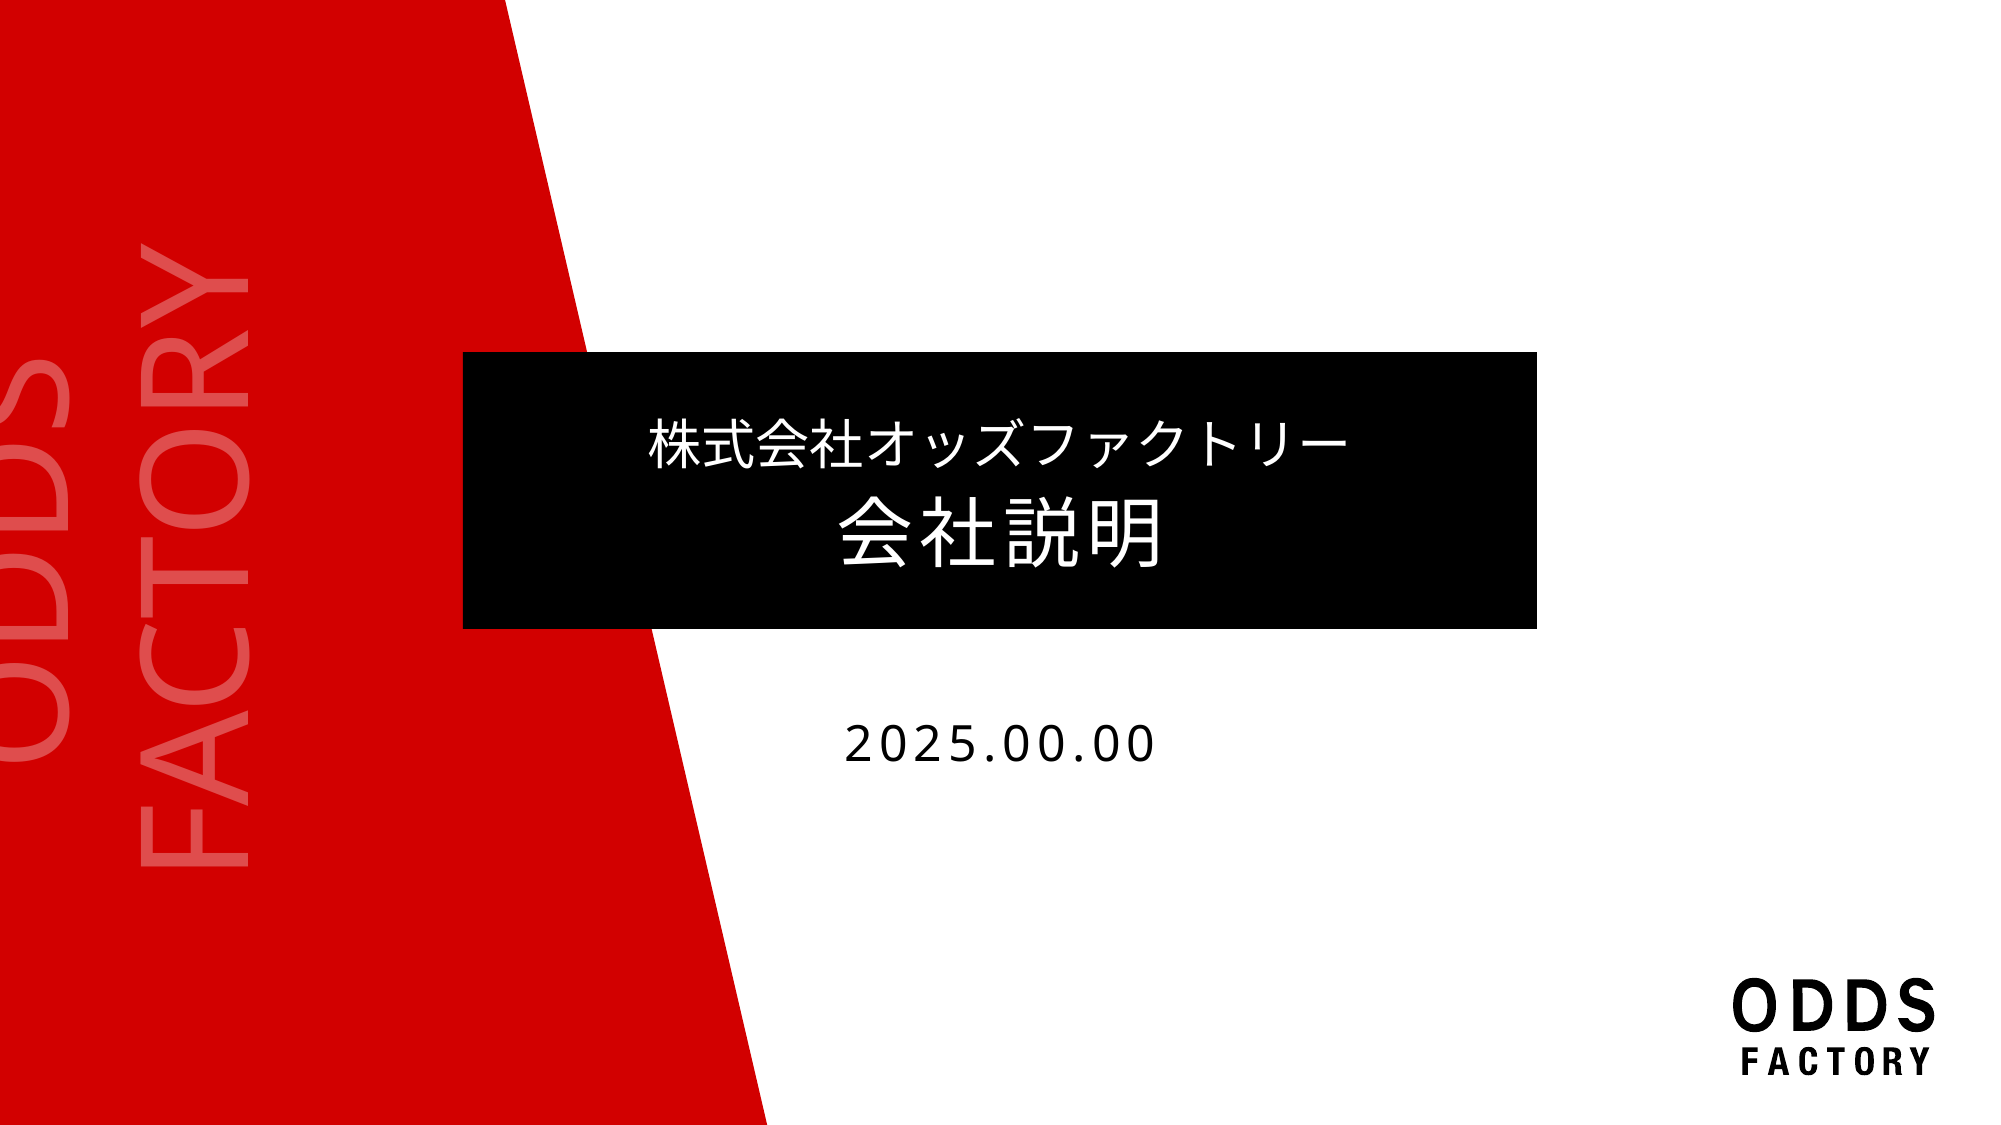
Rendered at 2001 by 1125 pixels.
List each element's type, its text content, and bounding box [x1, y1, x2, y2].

subtitle 2025.00.00 [462, 676, 1537, 795]
title 株式会社オッズファクトリー 会社説明 [492, 396, 1508, 585]
